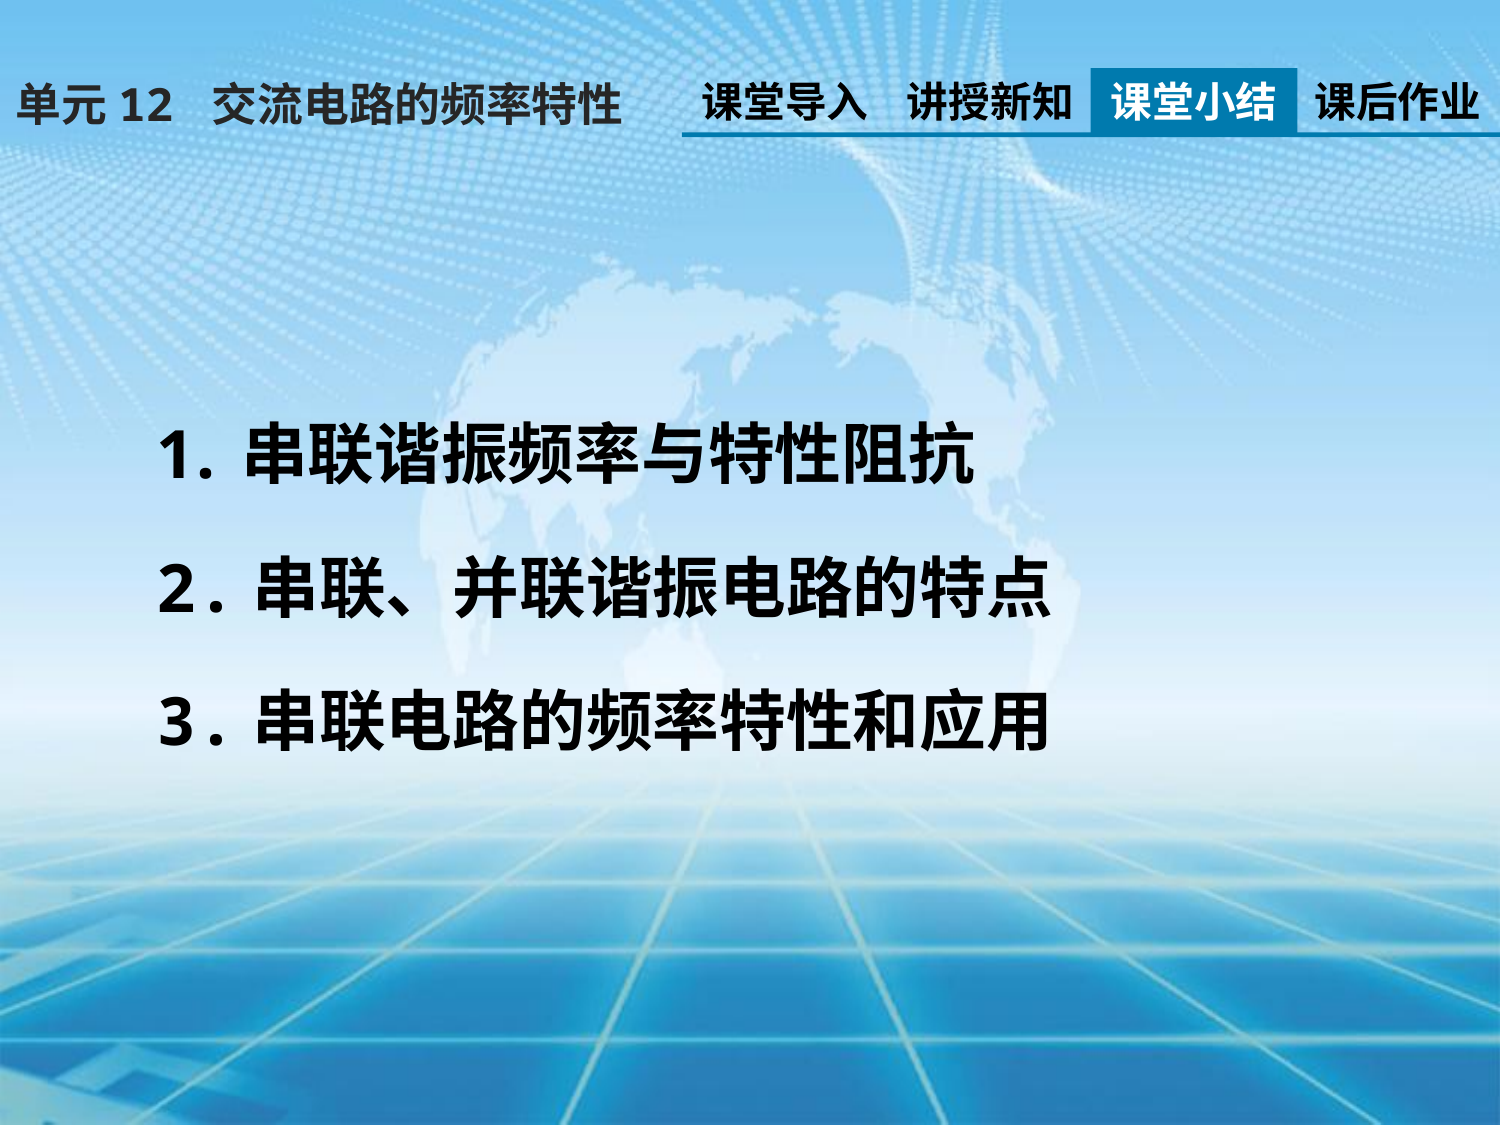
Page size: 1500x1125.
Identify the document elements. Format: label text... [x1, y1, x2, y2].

text_box 串联谐振频率与特性阻抗 2.串联、并联谐振电路的特点 3.串联电路的频率特性和应用 [141, 364, 1397, 852]
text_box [681, 67, 1500, 135]
picture [0, 0, 1500, 1125]
text_box 单元12 交流电路的频率特性 [1, 68, 1280, 138]
